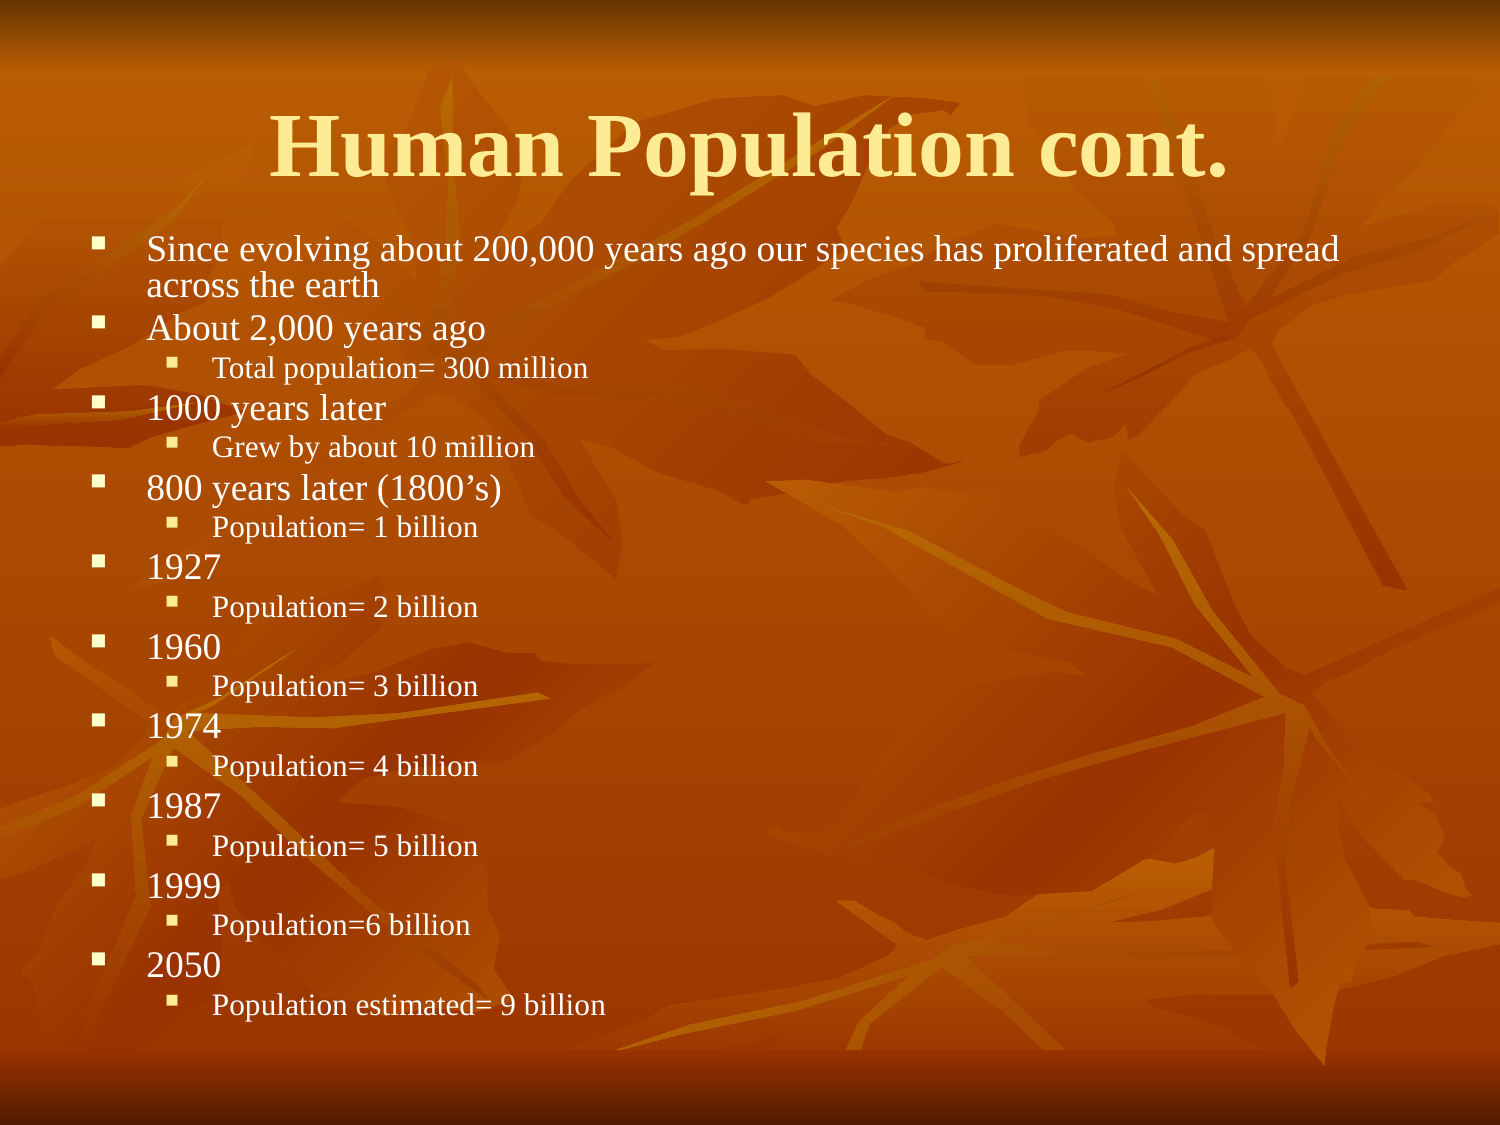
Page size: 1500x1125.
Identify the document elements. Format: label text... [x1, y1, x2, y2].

title Human Population cont. [74, 45, 1426, 224]
list Since evolving about 200,000 years ago our species has proliferated and spread across the earth About 2,000 years ago Total population= 300 million 1000 years later Grew by about 10 million 800 years later (1800’s) Population= 1 billion 1927 Population= 2 billion 1960 Population= 3 billion 1974 Population= 4 billion 1987 Population= 5 billion 1999 Population=6 billion 2050 Population estimated= 9 billion [74, 224, 1426, 1088]
